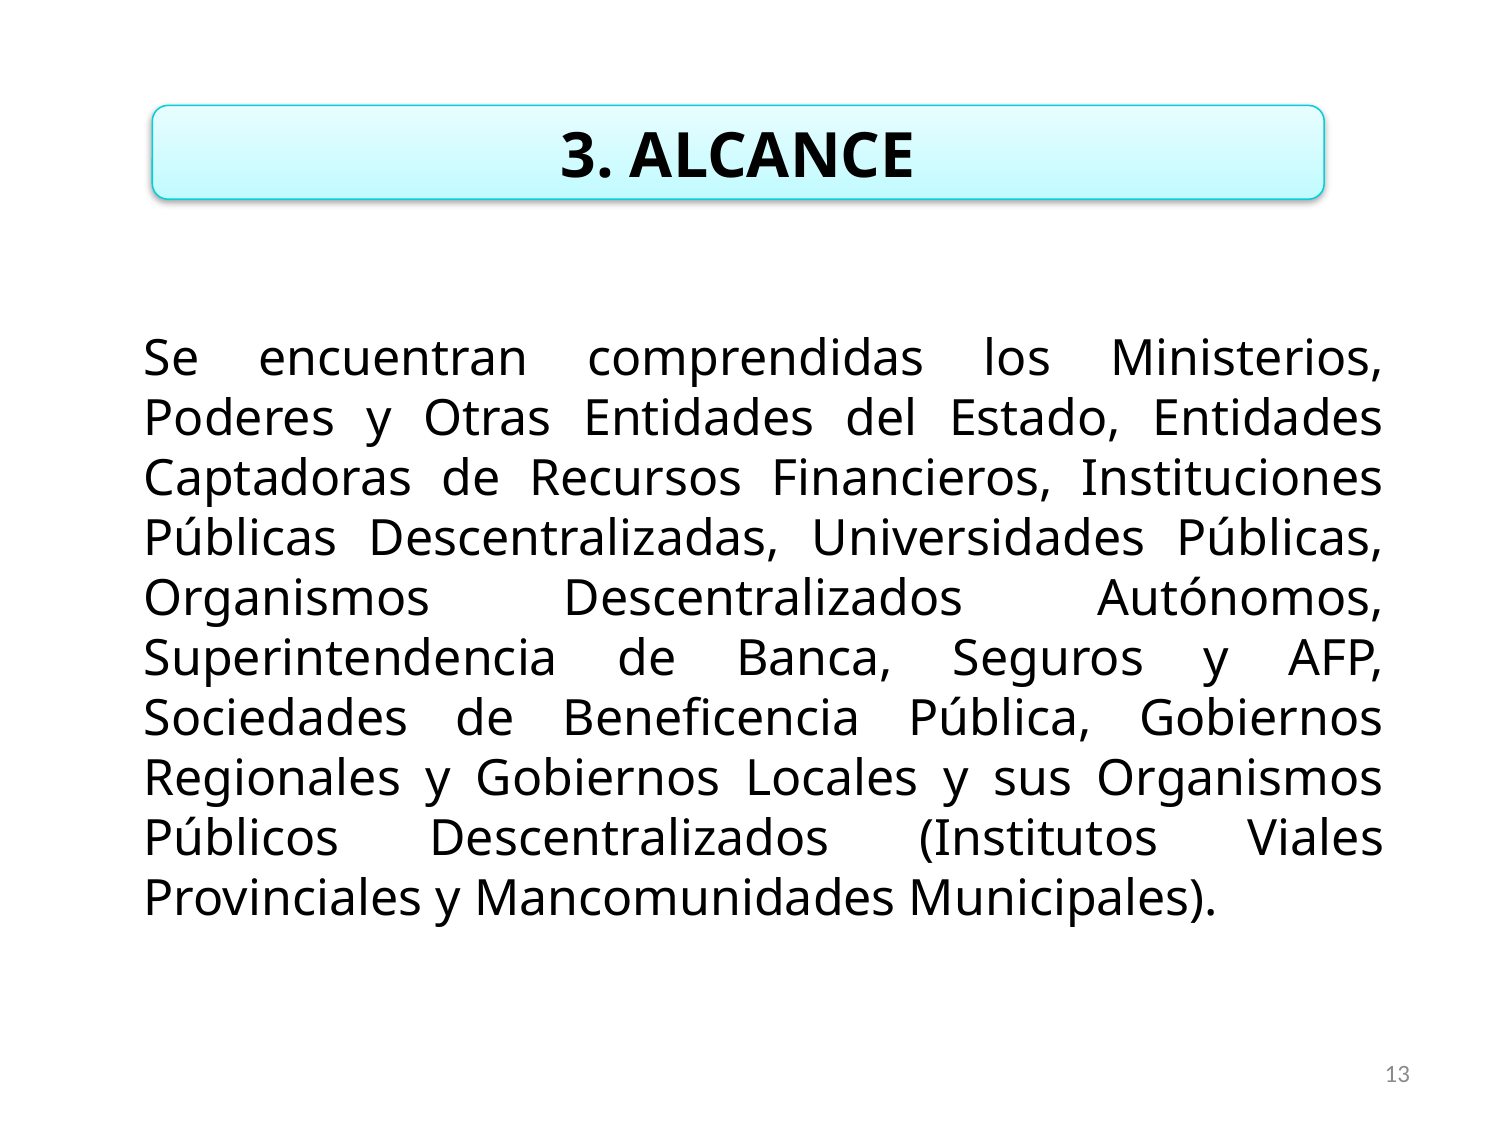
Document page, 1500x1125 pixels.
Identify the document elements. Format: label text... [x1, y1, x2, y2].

text_box 3. ALCANCE [151, 104, 1325, 200]
text_box Se encuentran comprendidas los Ministerios, Poderes y Otras Entidades del Estado, Entidades Captadoras de Recursos Financieros, Instituciones Públicas Descentralizadas, Universidades Públicas, Organismos Descentralizados Autónomos, Superintendencia de Banca, Seguros y AFP, Sociedades de Beneficencia Pública, Gobiernos Regionales y Gobiernos Locales y sus Organismos Públicos Descentralizados (Institutos Viales Provinciales y Mancomunidades Municipales). [128, 257, 1400, 978]
slide_number 13 [1359, 1042, 1425, 1103]
